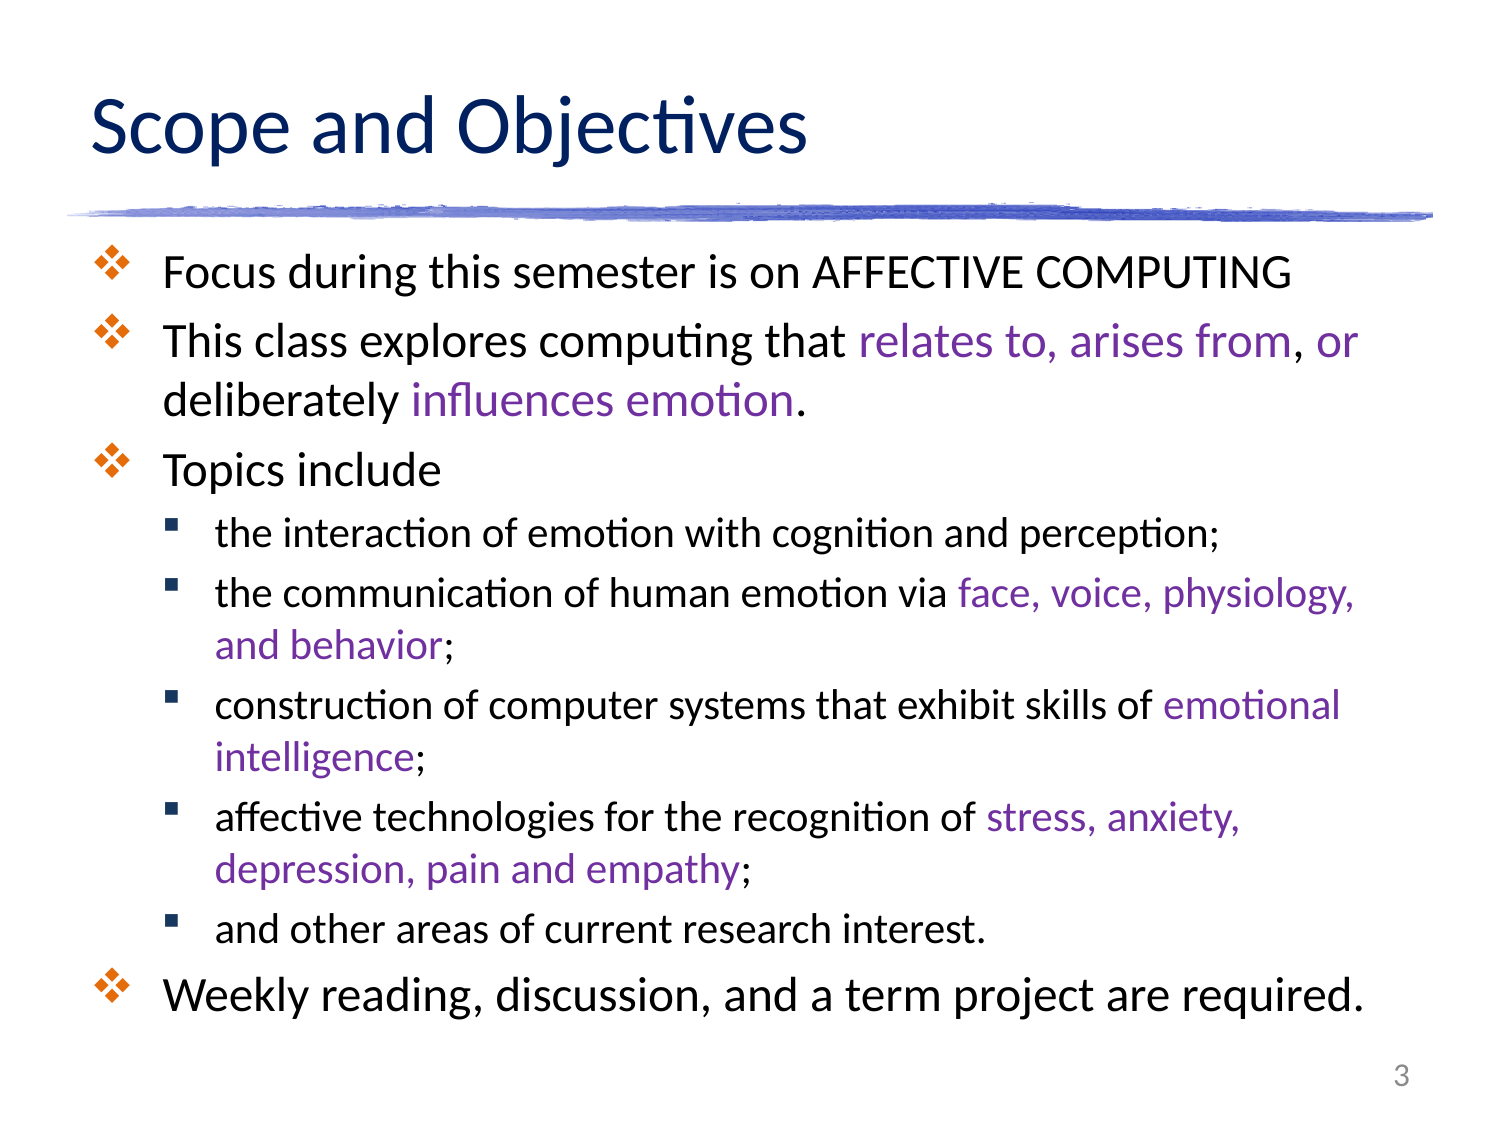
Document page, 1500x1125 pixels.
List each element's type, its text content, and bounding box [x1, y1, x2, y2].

list Focus during this semester is on AFFECTIVE COMPUTING This class explores computing that relates to, arises from, or deliberately influences emotion. Topics include the interaction of emotion with cognition and perception; the communication of human emotion via face, voice, physiology, and behavior; construction of computer systems that exhibit skills of emotional intelligence; affective technologies for the recognition of stress, anxiety, depression, pain and empathy; and other areas of current research interest. Weekly reading, discussion, and a term project are required. [75, 231, 1425, 1035]
title Scope and Objectives [75, 45, 1424, 197]
slide_number 3 [1074, 1042, 1425, 1103]
picture [55, 202, 1444, 226]
